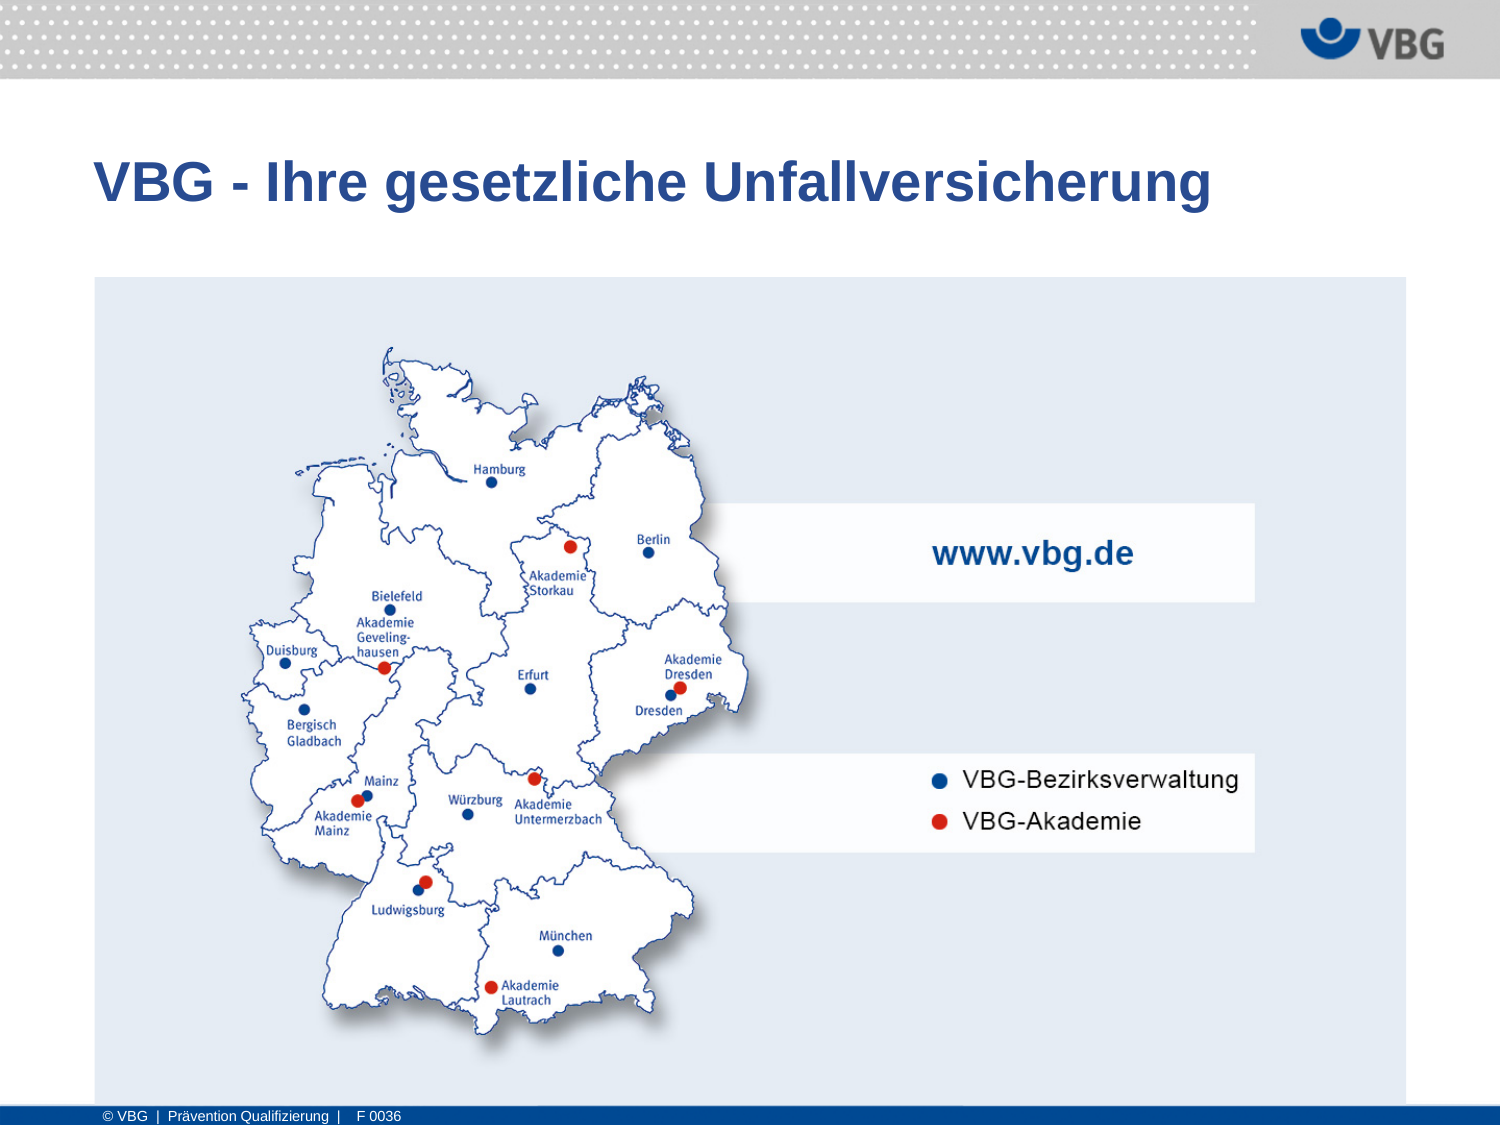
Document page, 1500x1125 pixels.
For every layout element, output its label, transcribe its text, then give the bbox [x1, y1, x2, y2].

picture [0, 0, 1500, 1125]
list F 0036 [356, 1108, 547, 1125]
title VBG - Ihre gesetzliche Unfallversicherung [93, 112, 1415, 254]
